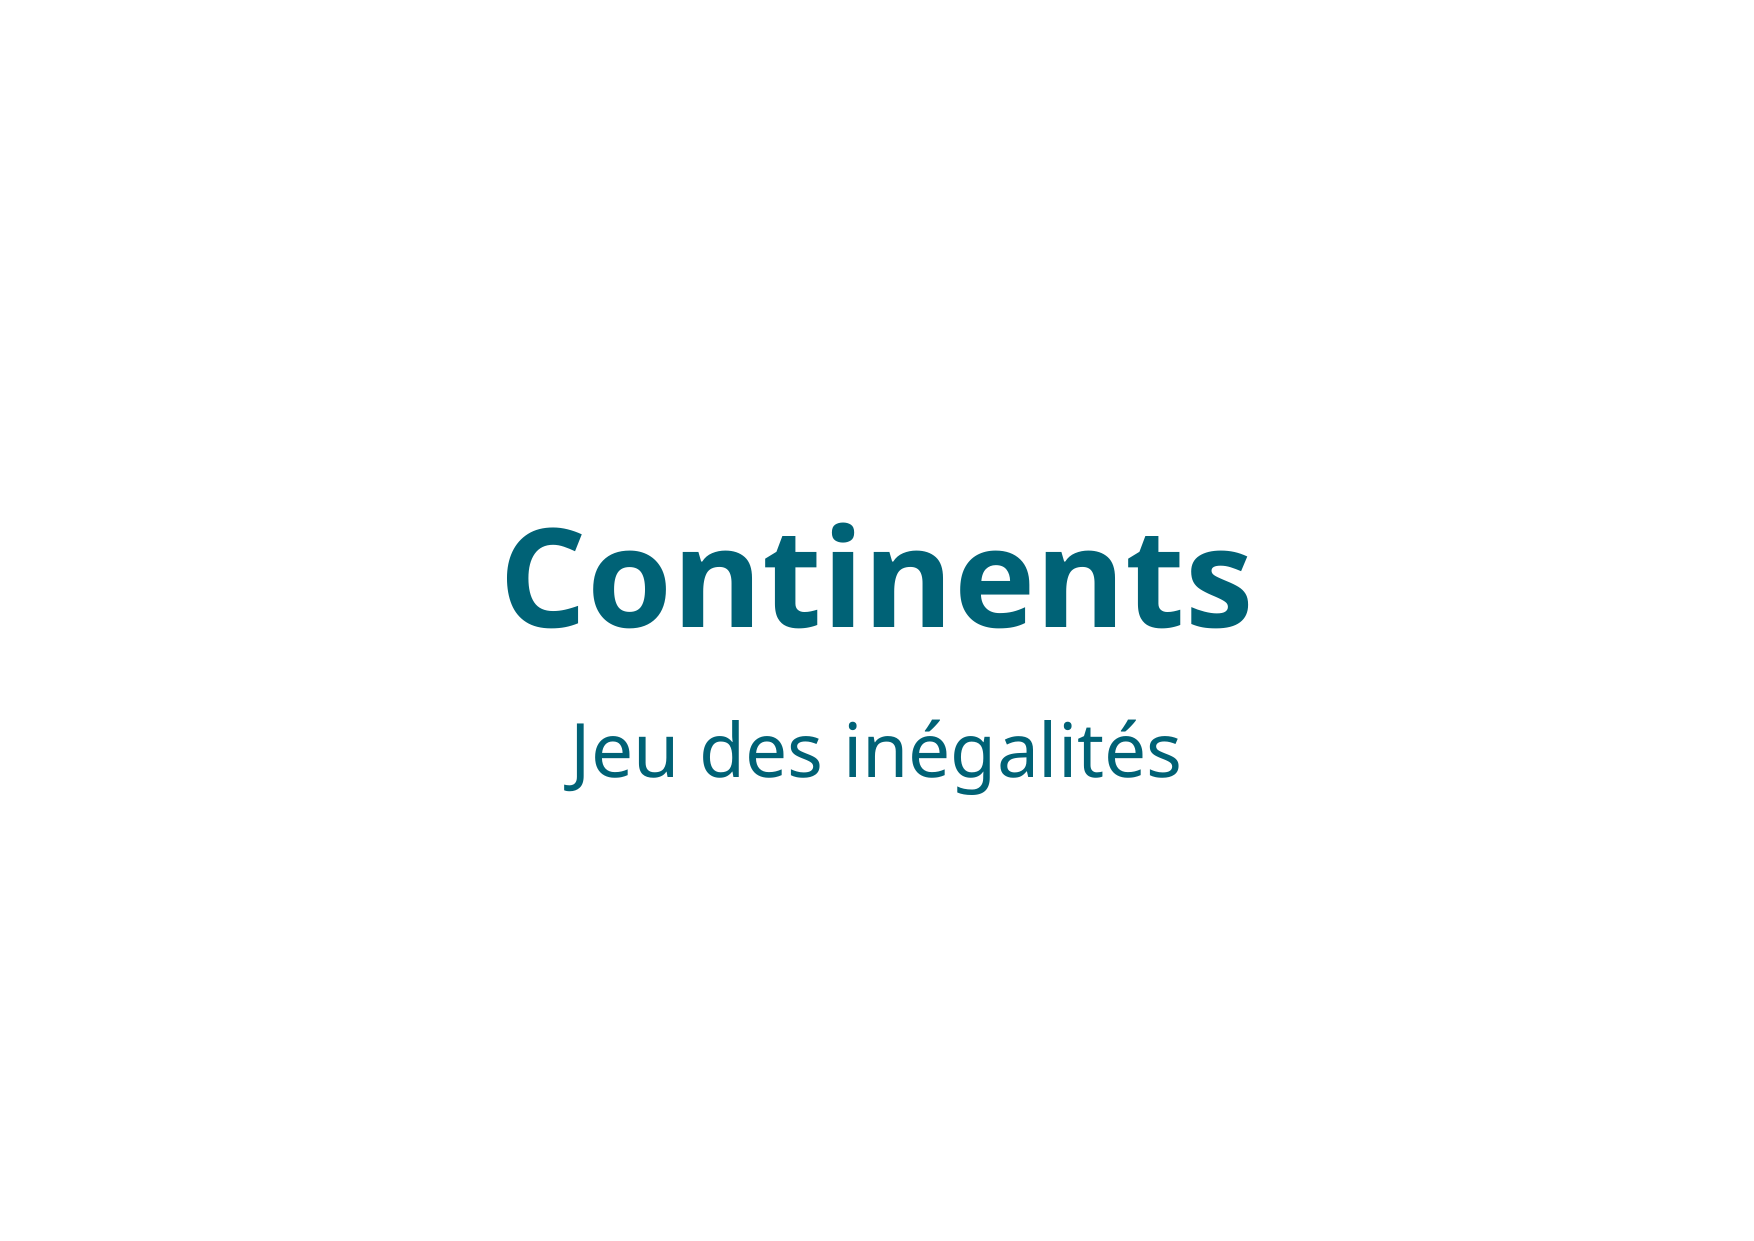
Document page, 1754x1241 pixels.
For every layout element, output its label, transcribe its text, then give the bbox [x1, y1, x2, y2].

title Continents [59, 179, 1695, 675]
subtitle Jeu des inégalités [59, 683, 1695, 875]
